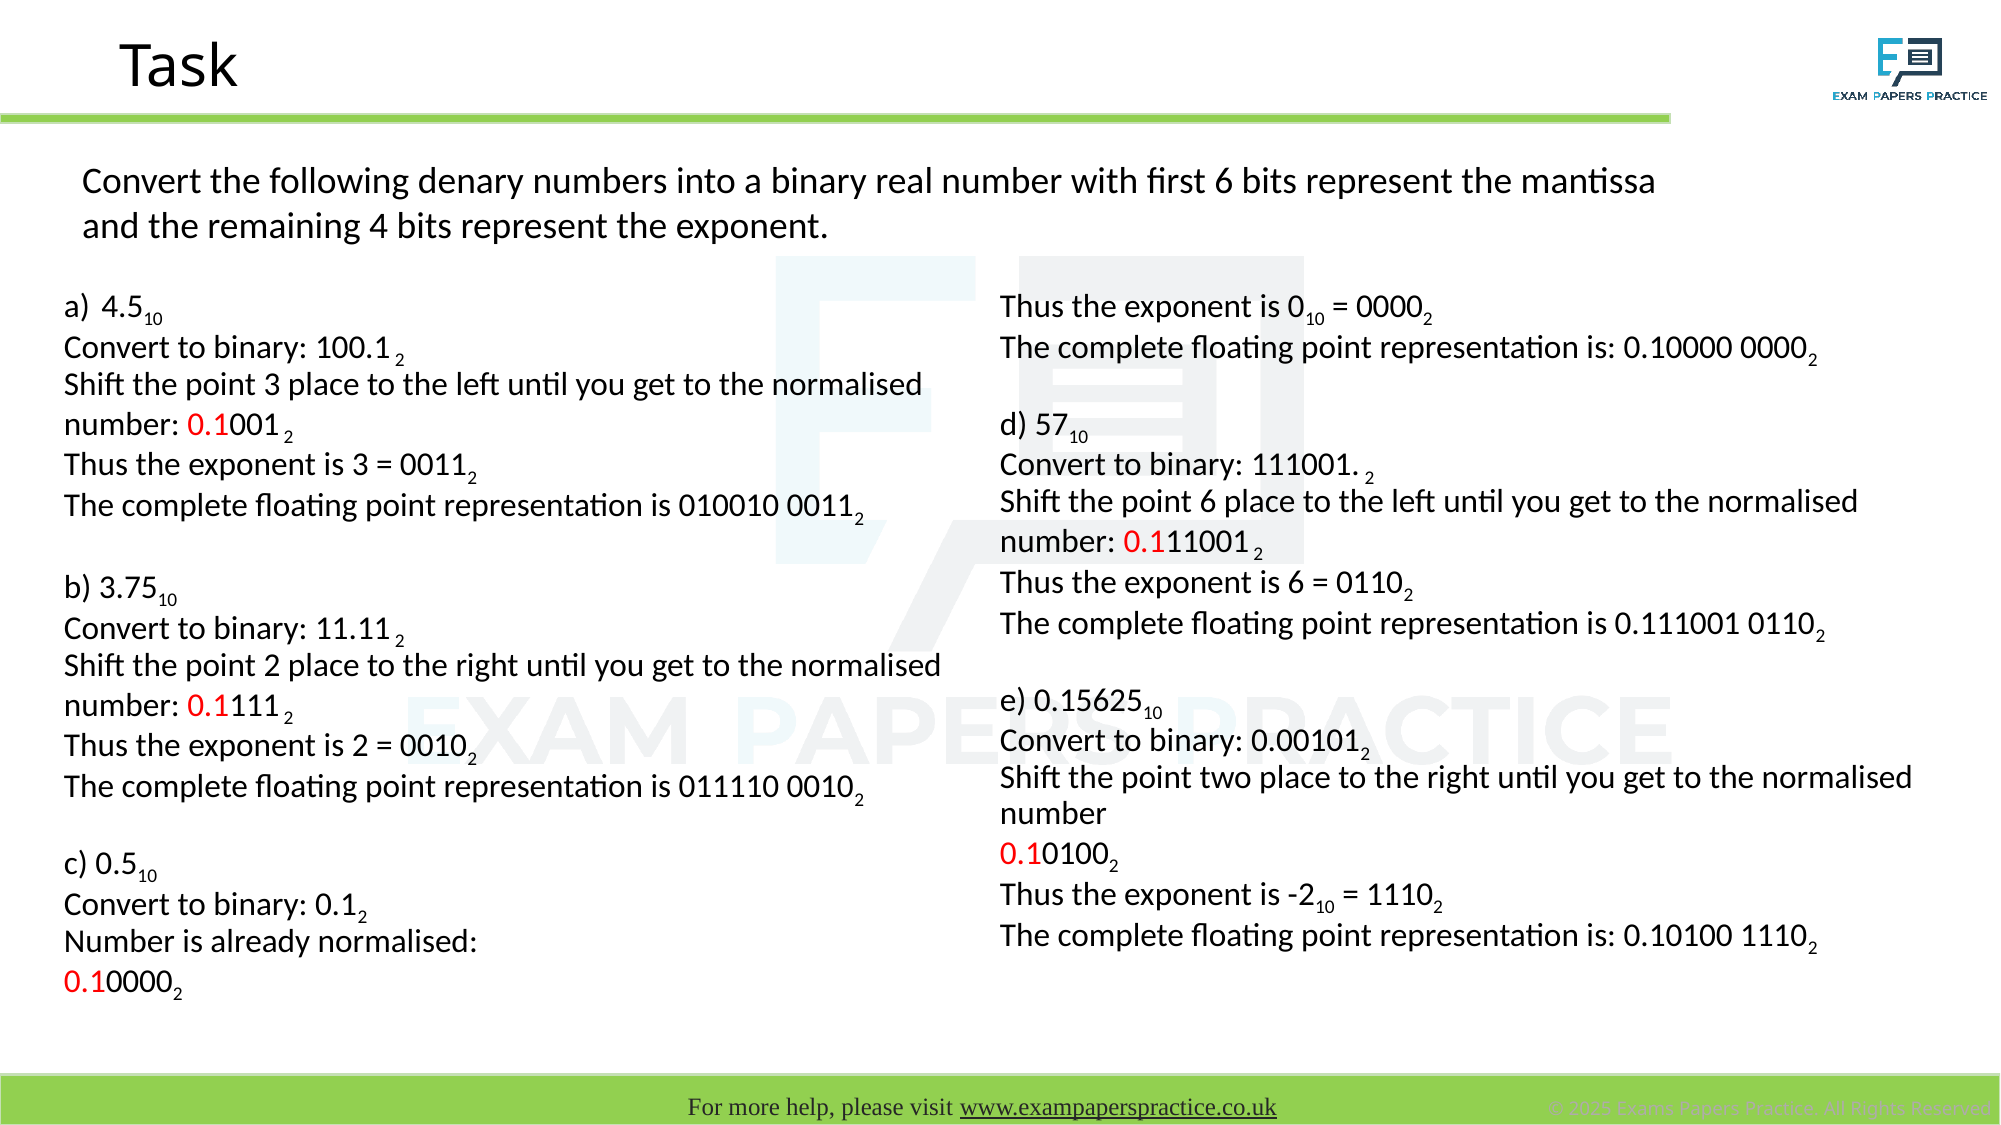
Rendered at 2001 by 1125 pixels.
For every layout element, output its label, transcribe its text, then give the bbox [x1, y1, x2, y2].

list 4.510 Convert to binary: 100.1 2 Shift the point 3 place to the left until you get to the normalised number: 0.1001 2 Thus the exponent is 3 = 00112 The complete floating point representation is 010010 00112 b) 3.7510 Convert to binary: 11.11 2 Shift the point 2 place to the right until you get to the normalised number: 0.1111 2 Thus the exponent is 2 = 00102 The complete floating point representation is 011110 00102 c) 0.510 Convert to binary: 0.12 Number is already normalised: 0.100002 Thus the exponent is 010 = 00002 The complete floating point representation is: 0.10000 00002 d) 5710 Convert to binary: 111001. 2 Shift the point 6 place to the left until you get to the normalised number: 0.111001 2 Thus the exponent is 6 = 01102 The complete floating point representation is 0.111001 01102 e) 0.1562510 Convert to binary: 0.001012 Shift the point two place to the right until you get to the normalised number 0.101002 Thus the exponent is -210 = 11102 The complete floating point representation is: 0.10100 11102 [48, 277, 1952, 1048]
text_box Convert the following denary numbers into a binary real number with first 6 bits represent the mantissa and the remaining 4 bits represent the exponent. [67, 149, 1712, 299]
title Task [104, 23, 1830, 112]
